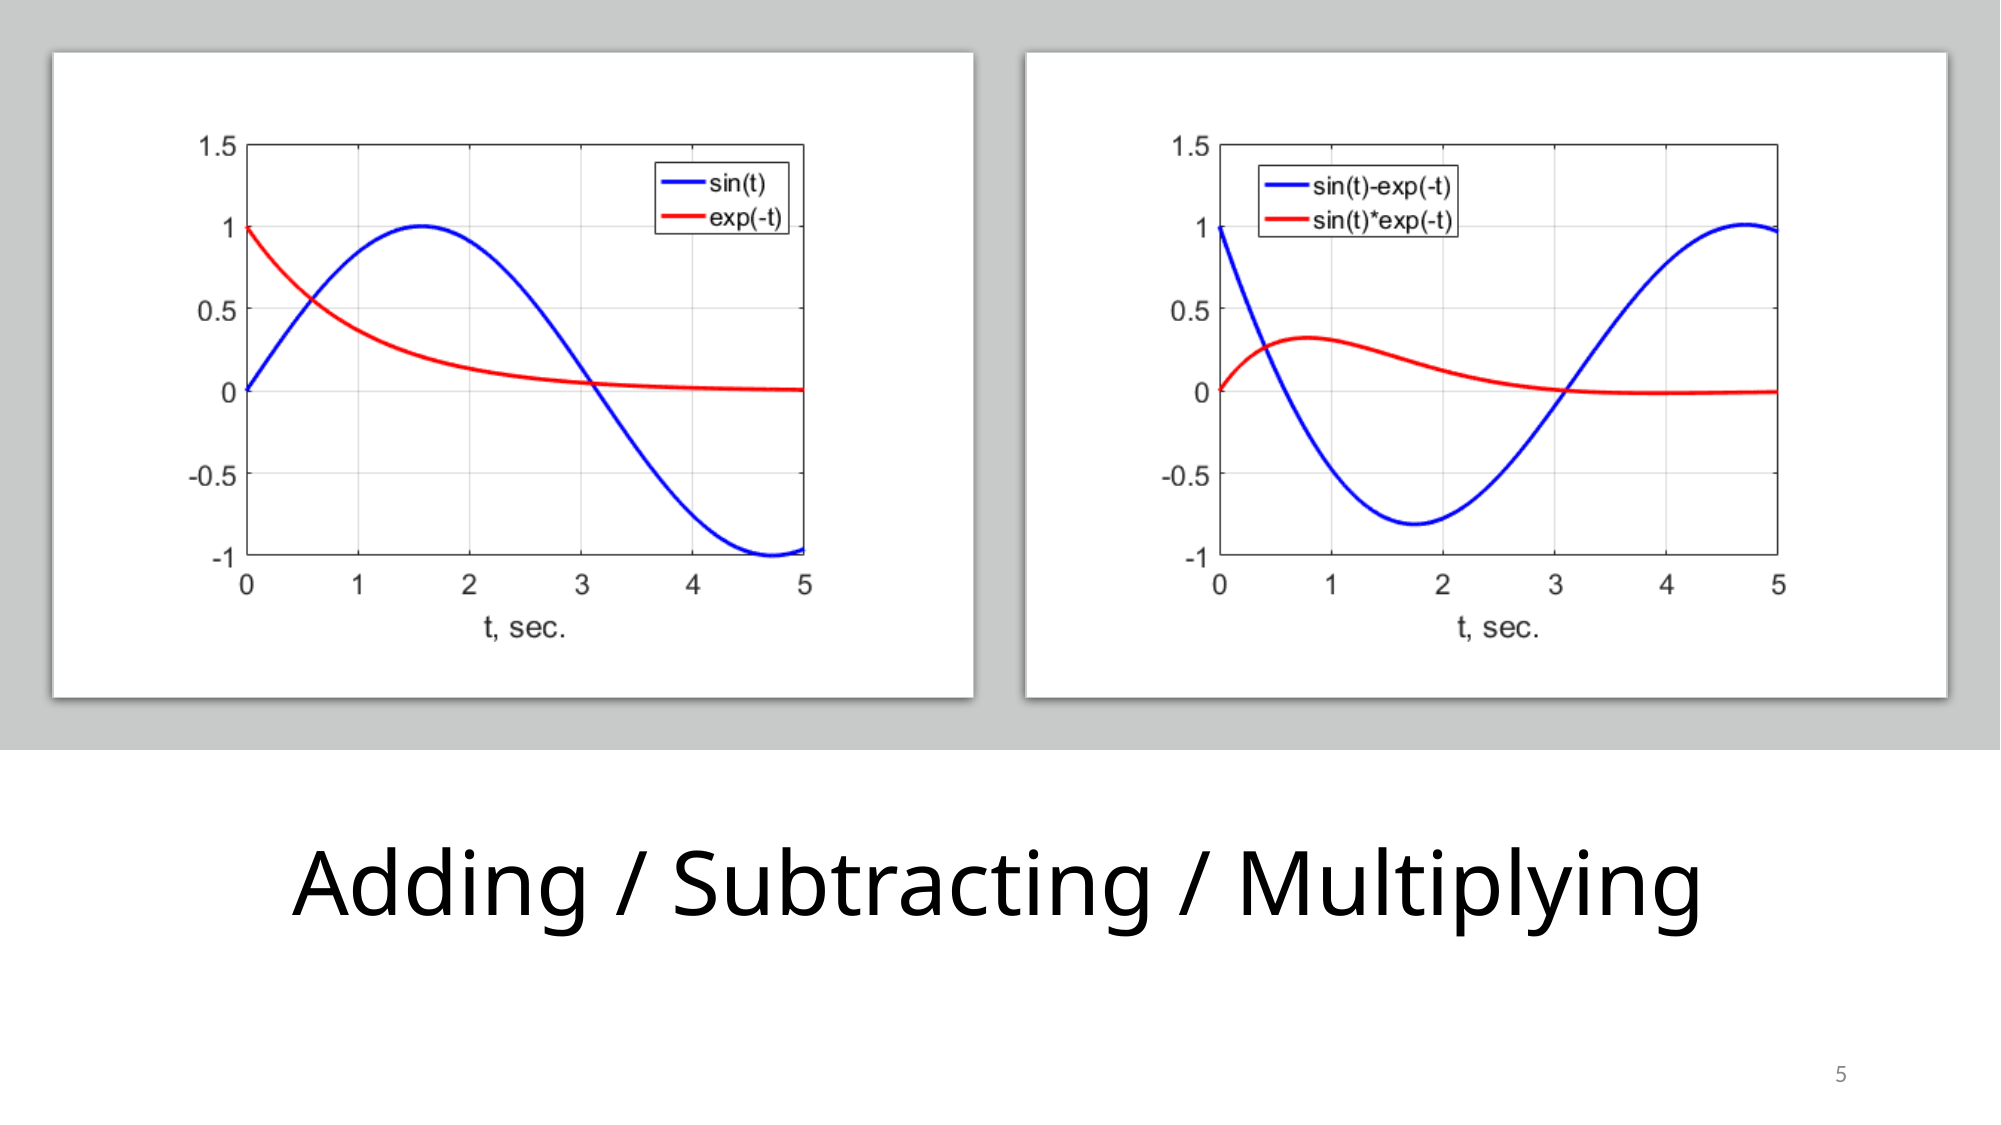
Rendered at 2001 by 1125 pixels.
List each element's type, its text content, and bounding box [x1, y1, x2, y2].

title Adding / Subtracting / Multiplying [249, 761, 1750, 942]
text_box [1025, 52, 1948, 698]
picture [1126, 104, 1847, 645]
slide_number 5 [1412, 1042, 1863, 1103]
text_box [52, 52, 975, 698]
text_box [0, 0, 2000, 751]
picture [153, 104, 873, 645]
